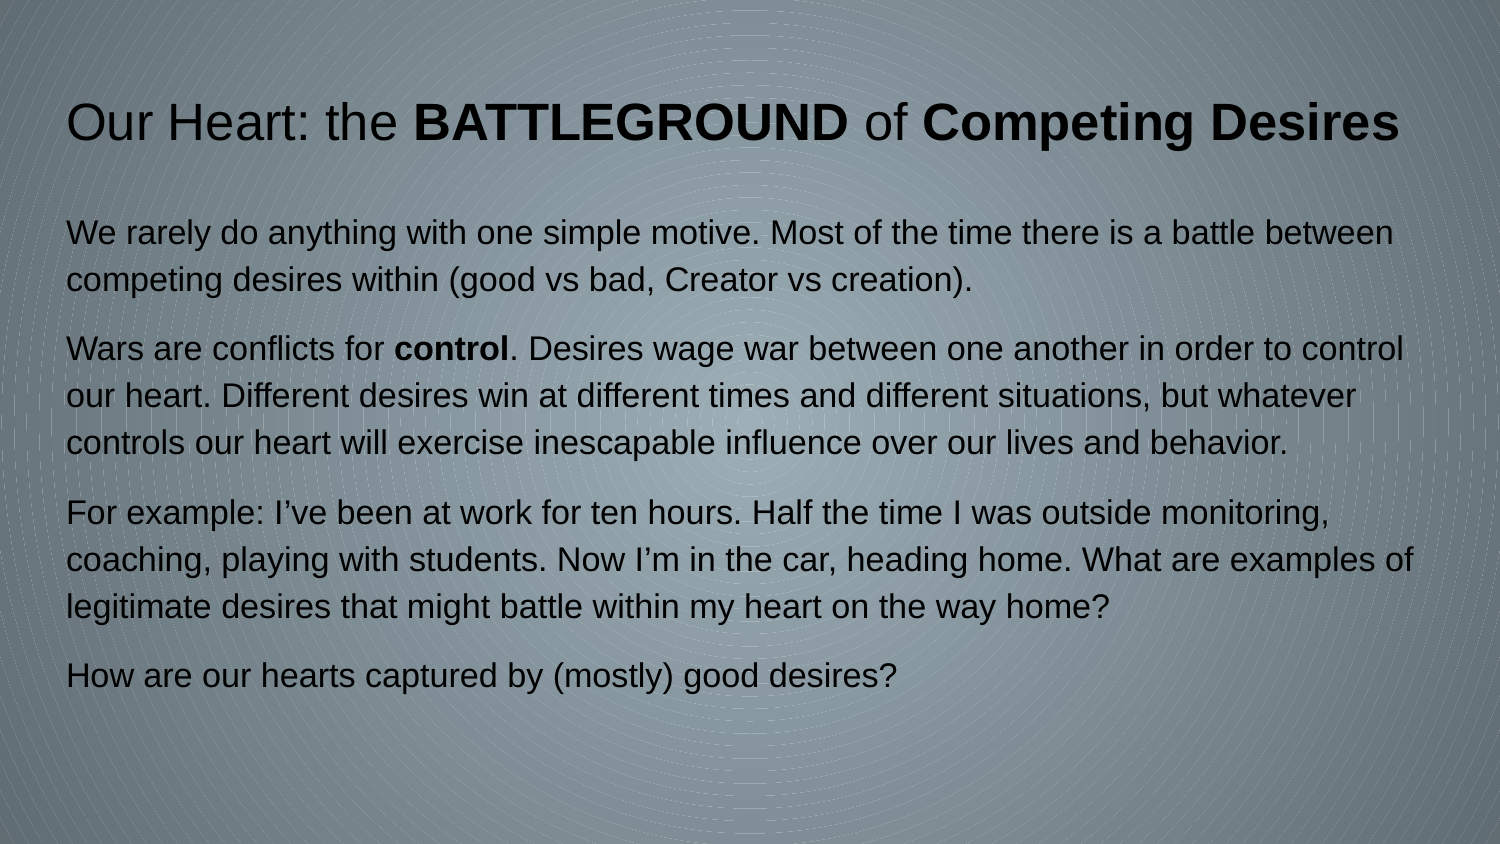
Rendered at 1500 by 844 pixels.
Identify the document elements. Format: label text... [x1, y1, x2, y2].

list We rarely do anything with one simple motive. Most of the time there is a battle between competing desires within (good vs bad, Creator vs creation). Wars are conflicts for control. Desires wage war between one another in order to control our heart. Different desires win at different times and different situations, but whatever controls our heart will exercise inescapable influence over our lives and behavior. For example: I’ve been at work for ten hours. Half the time I was outside monitoring, coaching, playing with students. Now I’m in the car, heading home. What are examples of legitimate desires that might battle within my heart on the way home? How are our hearts captured by (mostly) good desires? [51, 189, 1449, 750]
title Our Heart: the BATTLEGROUND of Competing Desires [51, 72, 1449, 167]
